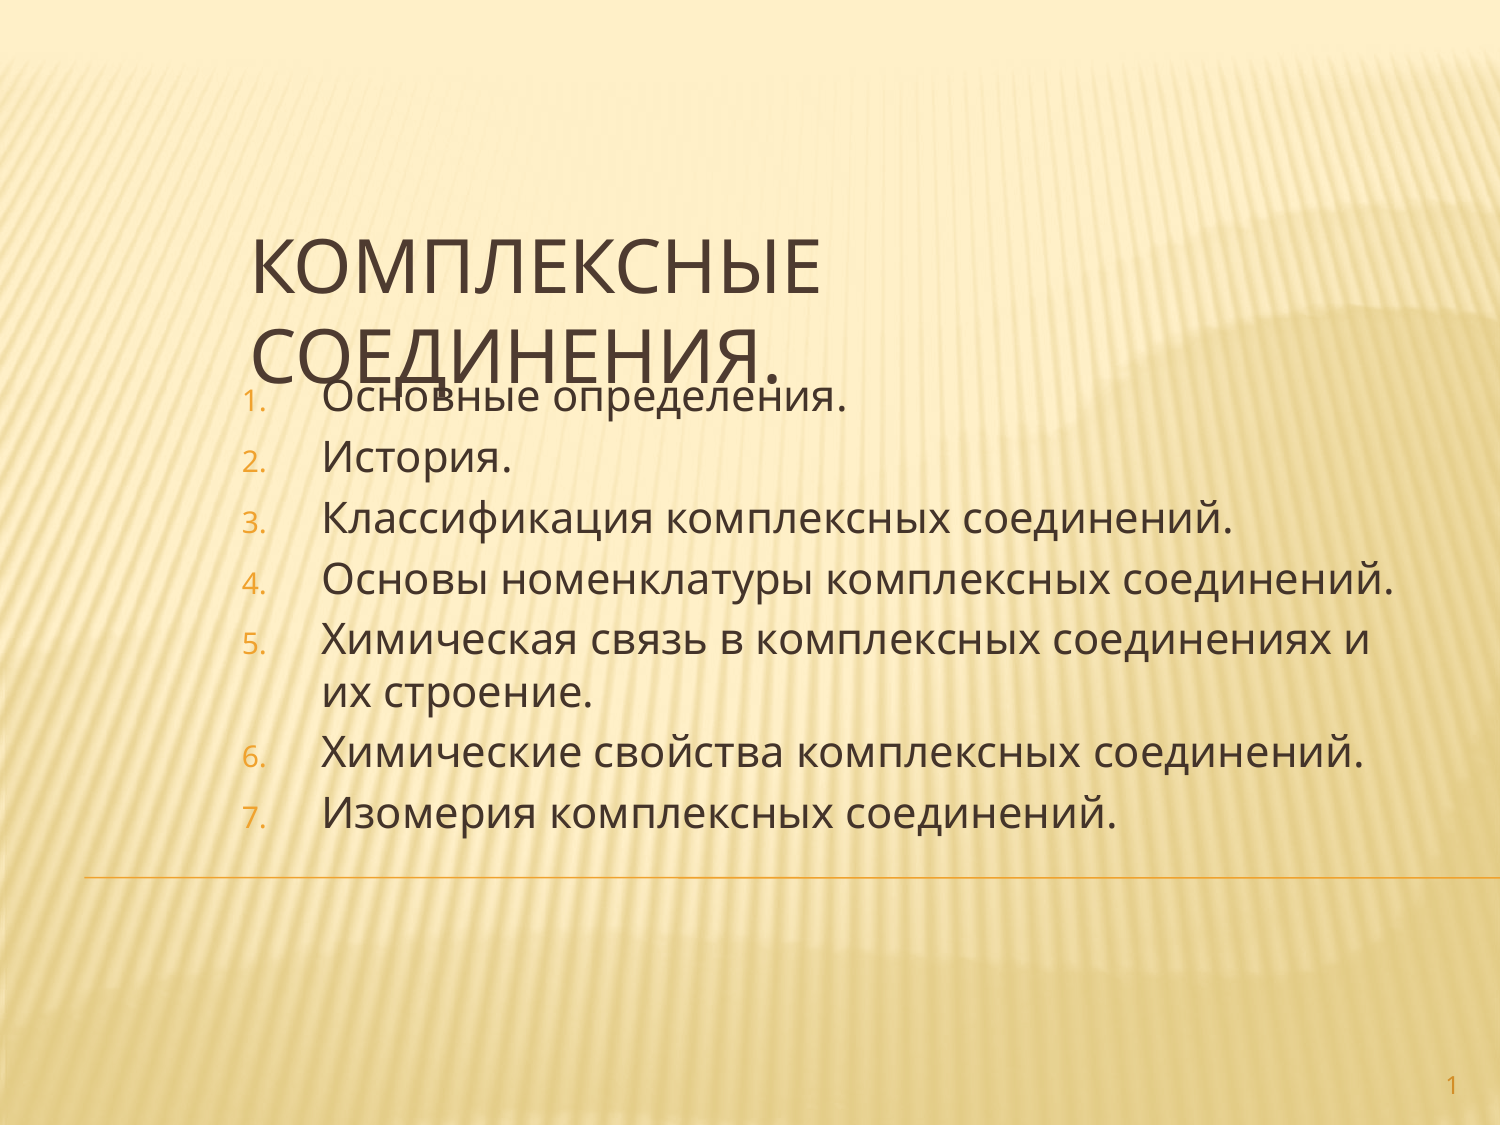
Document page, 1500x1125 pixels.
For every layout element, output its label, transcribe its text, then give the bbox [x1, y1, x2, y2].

subtitle Основные определения. История. Классификация комплексных соединений. Основы номенклатуры комплексных соединений. Химическая связь в комплексных соединениях и их строение. Химические свойства комплексных соединений. Изомерия комплексных соединений. [222, 351, 1438, 846]
slide_number 1 [1350, 1061, 1475, 1103]
title Комплексные соединения. [234, 210, 1298, 351]
